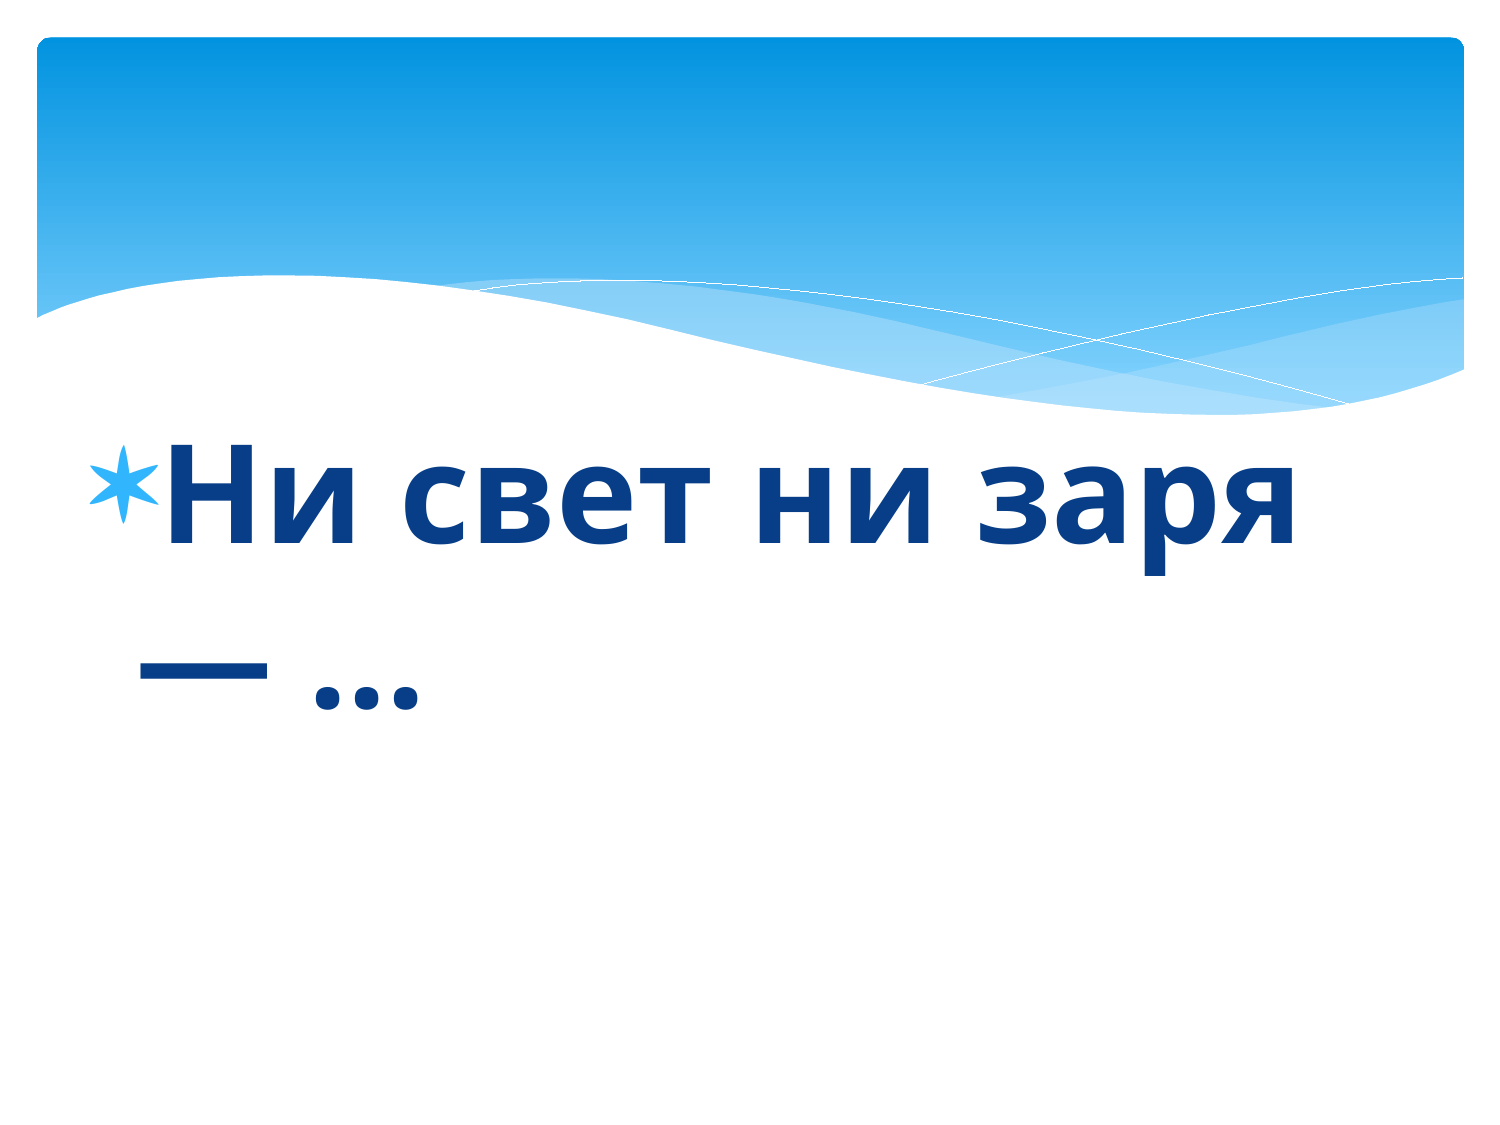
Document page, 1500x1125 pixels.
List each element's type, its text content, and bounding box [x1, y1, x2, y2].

list Ни свет ни заря — ... [75, 398, 1425, 895]
